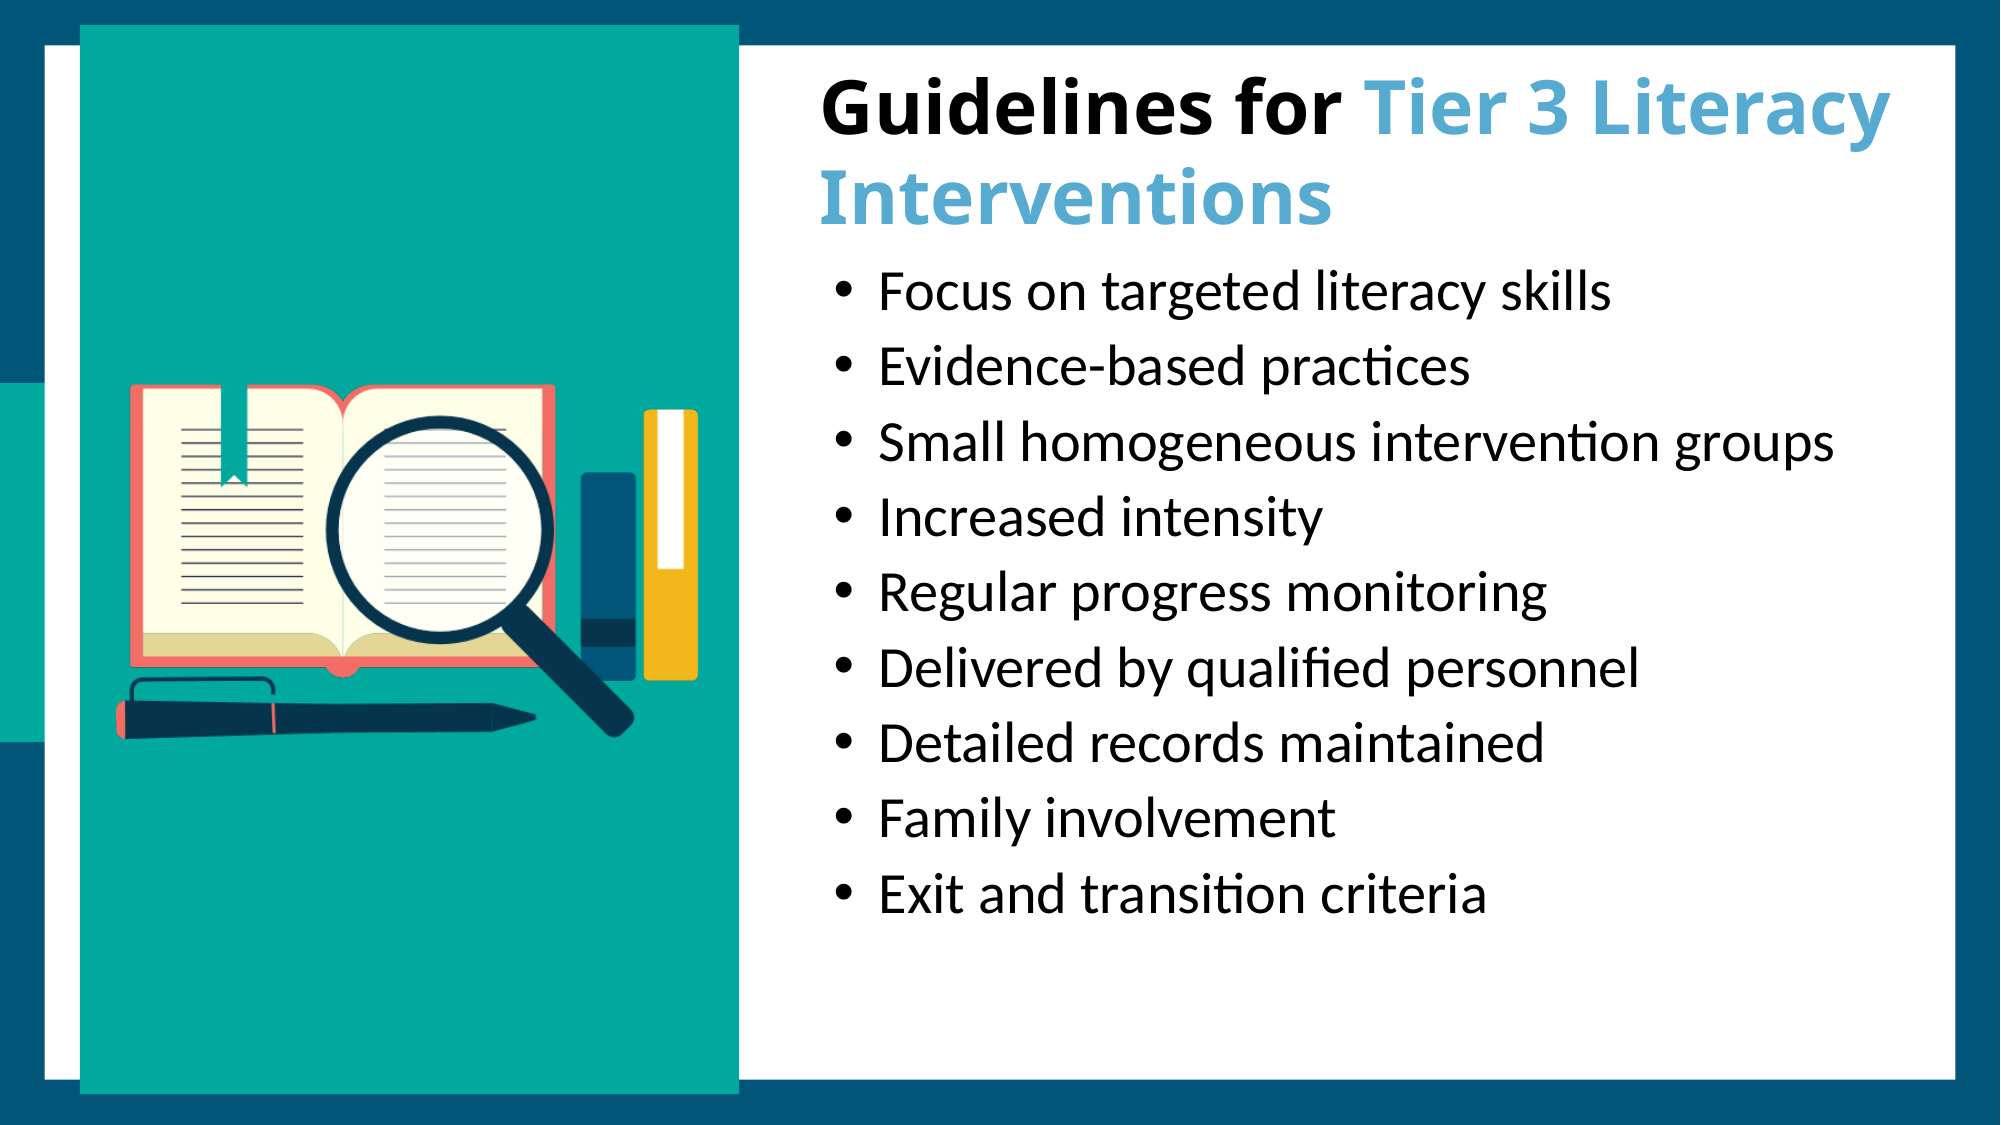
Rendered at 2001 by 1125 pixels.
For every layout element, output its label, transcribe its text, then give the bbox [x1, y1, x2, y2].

title Guidelines for Tier 3 Literacy Interventions [819, 59, 1924, 240]
list Focus on targeted literacy skills Evidence-based practices Small homogeneous intervention groups Increased intensity Regular progress monitoring Delivered by qualified personnel Detailed records maintained Family involvement Exit and transition criteria [818, 260, 1922, 929]
picture [115, 384, 699, 739]
